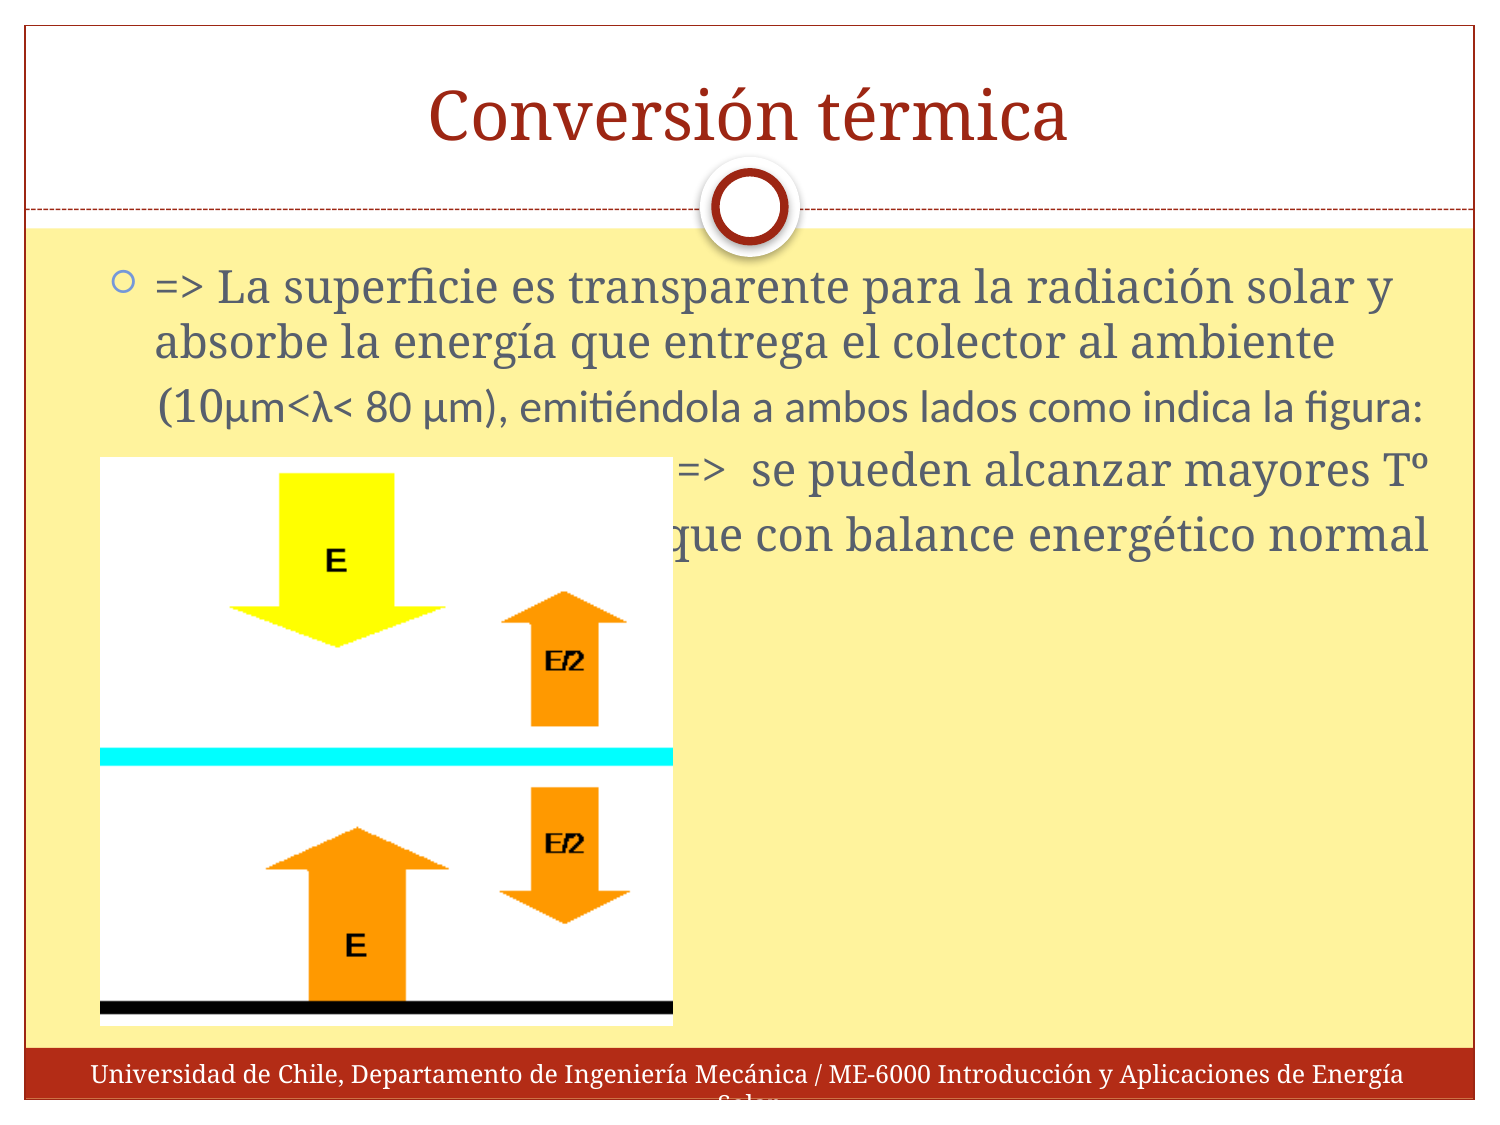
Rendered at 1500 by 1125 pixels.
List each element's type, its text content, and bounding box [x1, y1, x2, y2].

list => La superficie es transparente para la radiación solar y absorbe la energía que entrega el colector al ambiente (10μm<λ< 80 μm), emitiéndola a ambos lados como indica la figura: => se pueden alcanzar mayores Tº que con balance energético normal [49, 250, 1445, 1001]
title Conversión térmica [49, 37, 1450, 162]
footer Universidad de Chile, Departamento de Ingeniería Mecánica / ME-6000 Introducción y Aplicaciones de Energía Solar [50, 1051, 1447, 1112]
picture [100, 456, 673, 1026]
